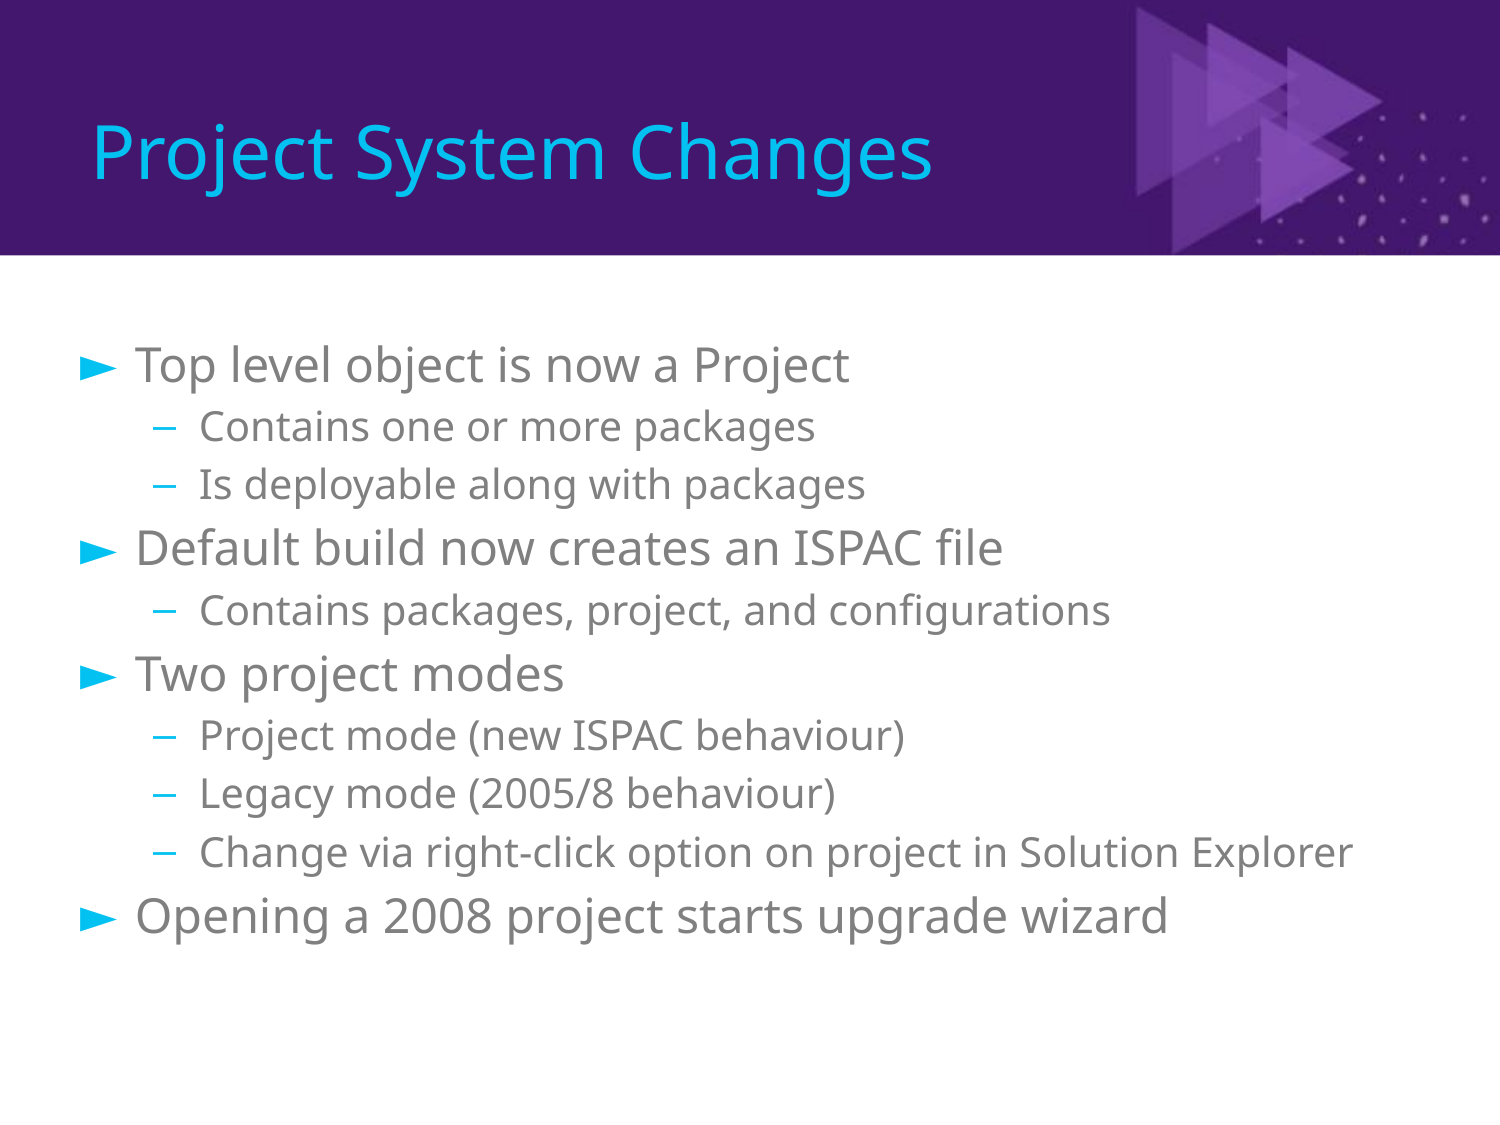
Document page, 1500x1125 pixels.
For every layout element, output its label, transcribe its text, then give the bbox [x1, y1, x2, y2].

title Project System Changes [75, 56, 1425, 244]
picture [0, 0, 1500, 255]
list Top level object is now a Project Contains one or more packages Is deployable along with packages Default build now creates an ISPAC file Contains packages, project, and configurations Two project modes Project mode (new ISPAC behaviour) Legacy mode (2005/8 behaviour) Change via right-click option on project in Solution Explorer Opening a 2008 project starts upgrade wizard [64, 326, 1415, 958]
